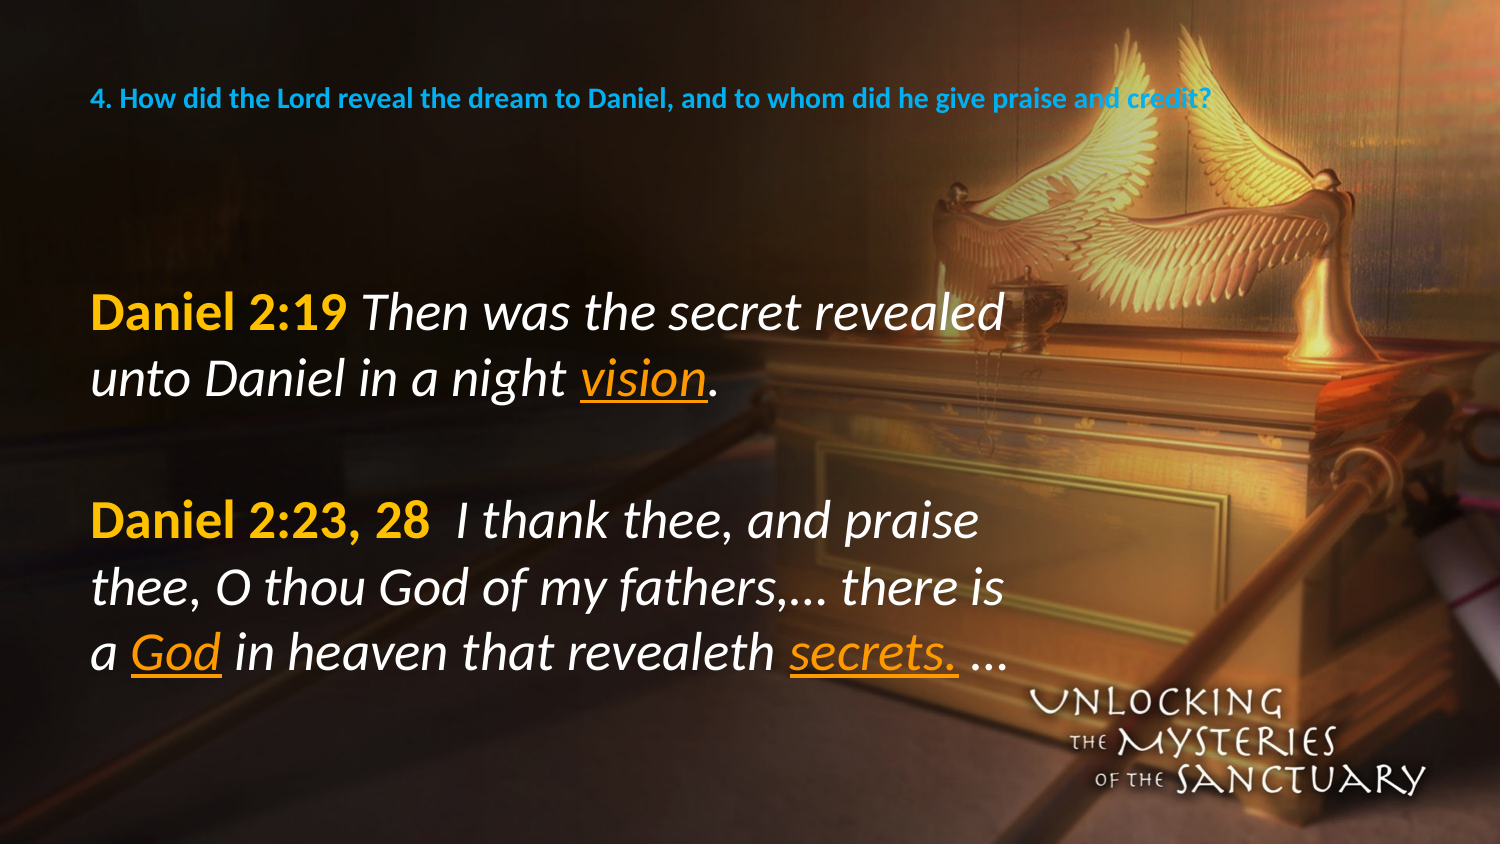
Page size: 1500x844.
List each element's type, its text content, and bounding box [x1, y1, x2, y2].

list Daniel 2:19 Then was the secret revealed unto Daniel in a night vision. Daniel 2:23, 28 I thank thee, and praise thee, O thou God of my fathers,… there is a God in heaven that revealeth secrets. … [75, 267, 1030, 754]
title 4. How did the Lord reveal the dream to Daniel, and to whom did he give praise and credit? [75, 33, 1425, 175]
picture [0, 0, 1500, 844]
